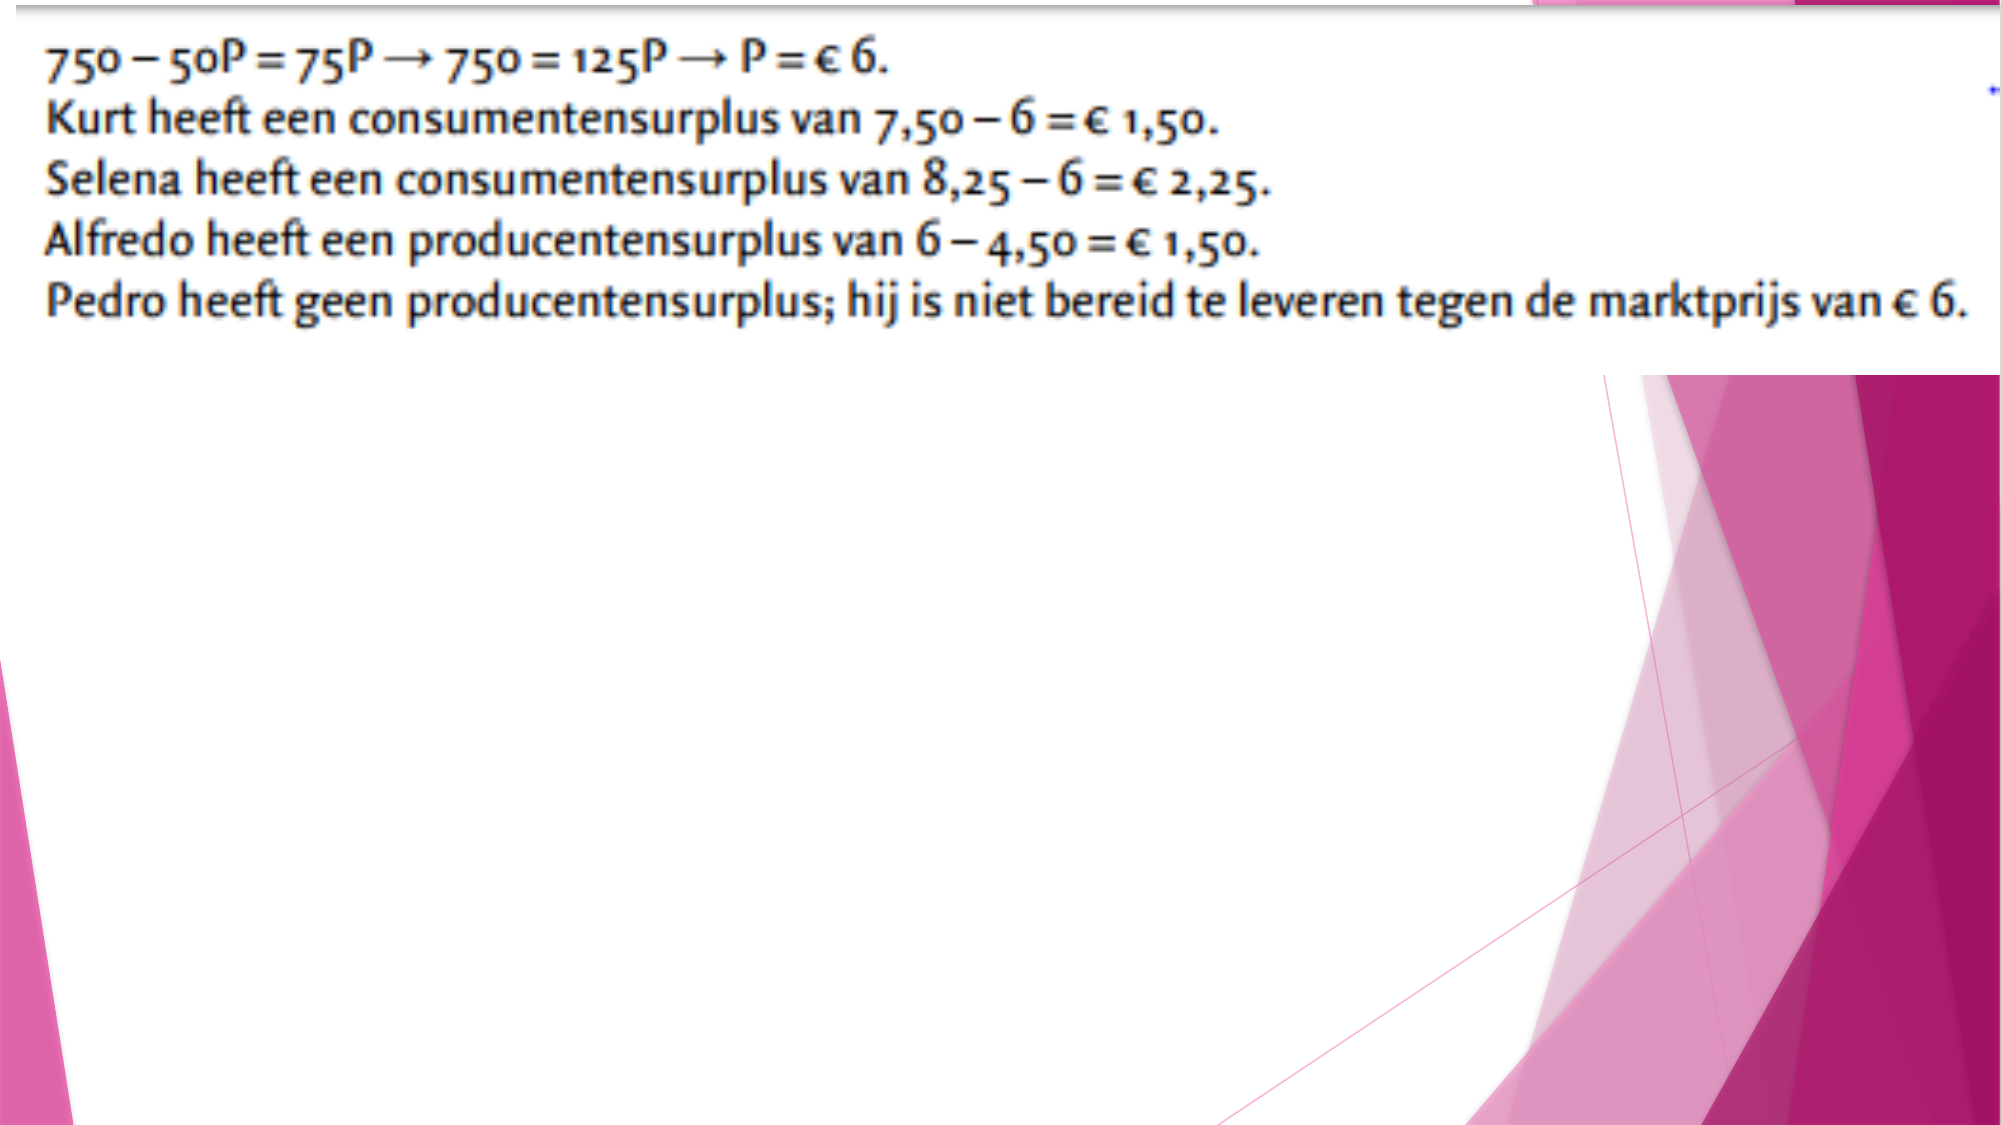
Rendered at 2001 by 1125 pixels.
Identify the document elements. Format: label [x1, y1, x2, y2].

picture [16, 4, 2000, 376]
